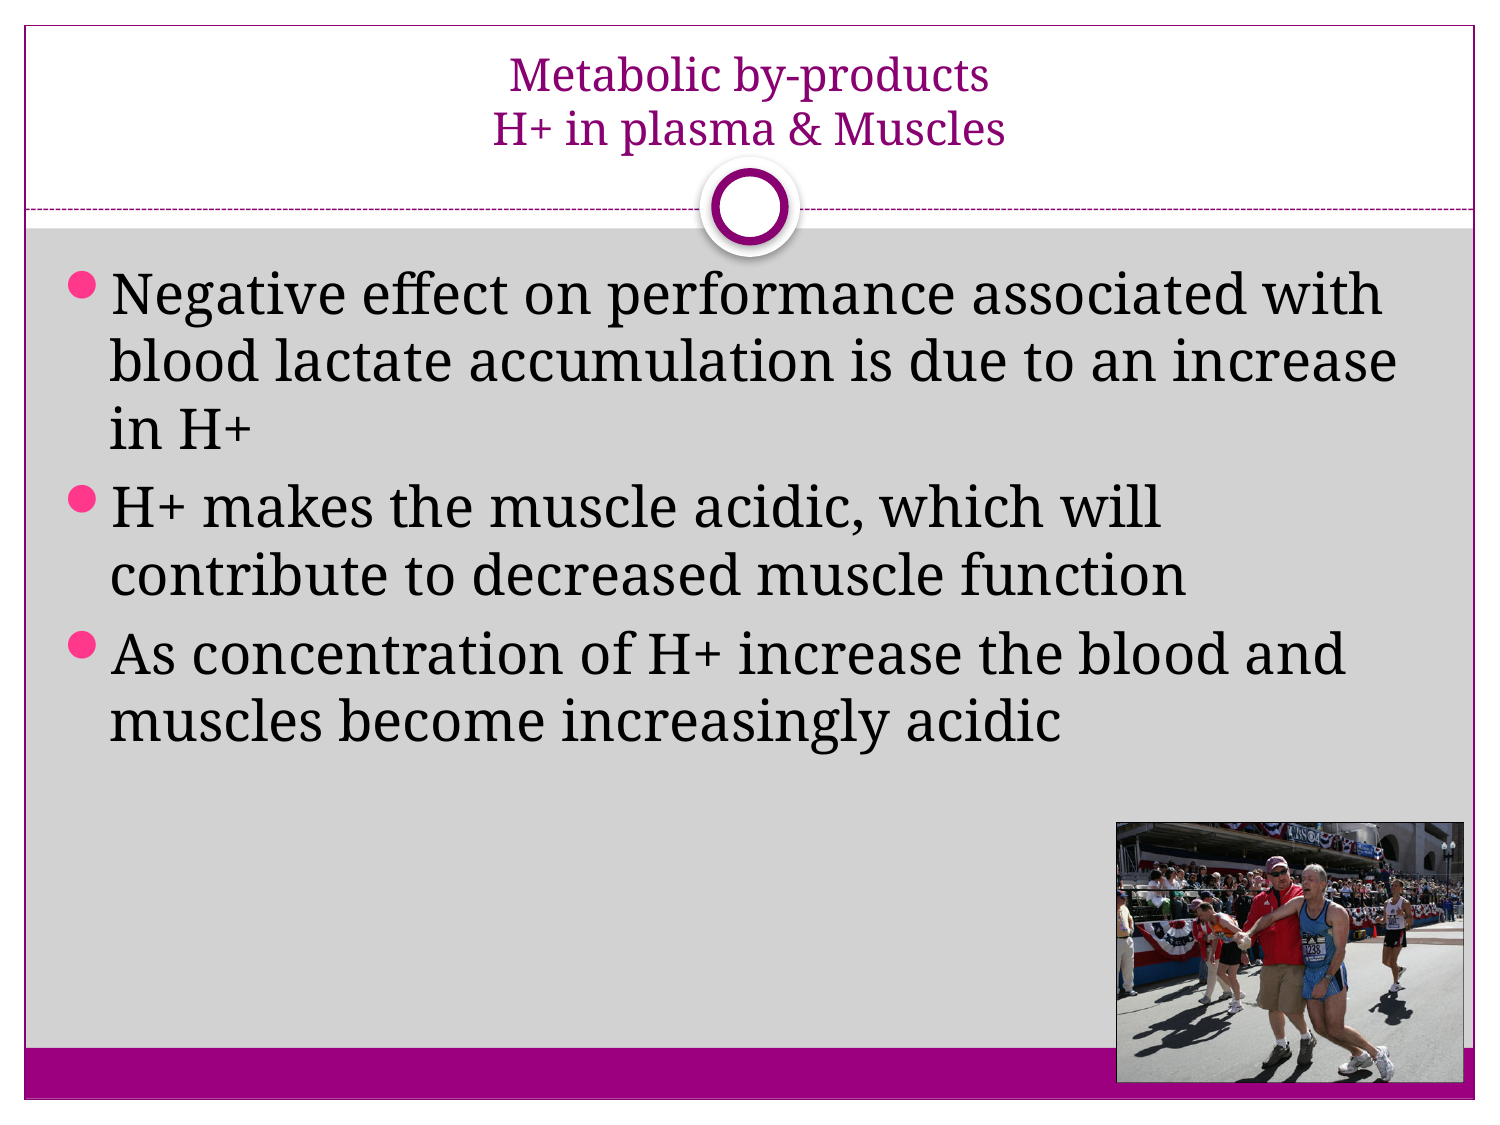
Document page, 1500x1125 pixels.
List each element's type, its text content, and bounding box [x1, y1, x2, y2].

list Negative effect on performance associated with blood lactate accumulation is due to an increase in H+ H+ makes the muscle acidic, which will contribute to decreased muscle function As concentration of H+ increase the blood and muscles become increasingly acidic [49, 250, 1445, 1001]
picture [1115, 822, 1464, 1084]
title Metabolic by-products H+ in plasma & Muscles [49, 37, 1450, 162]
